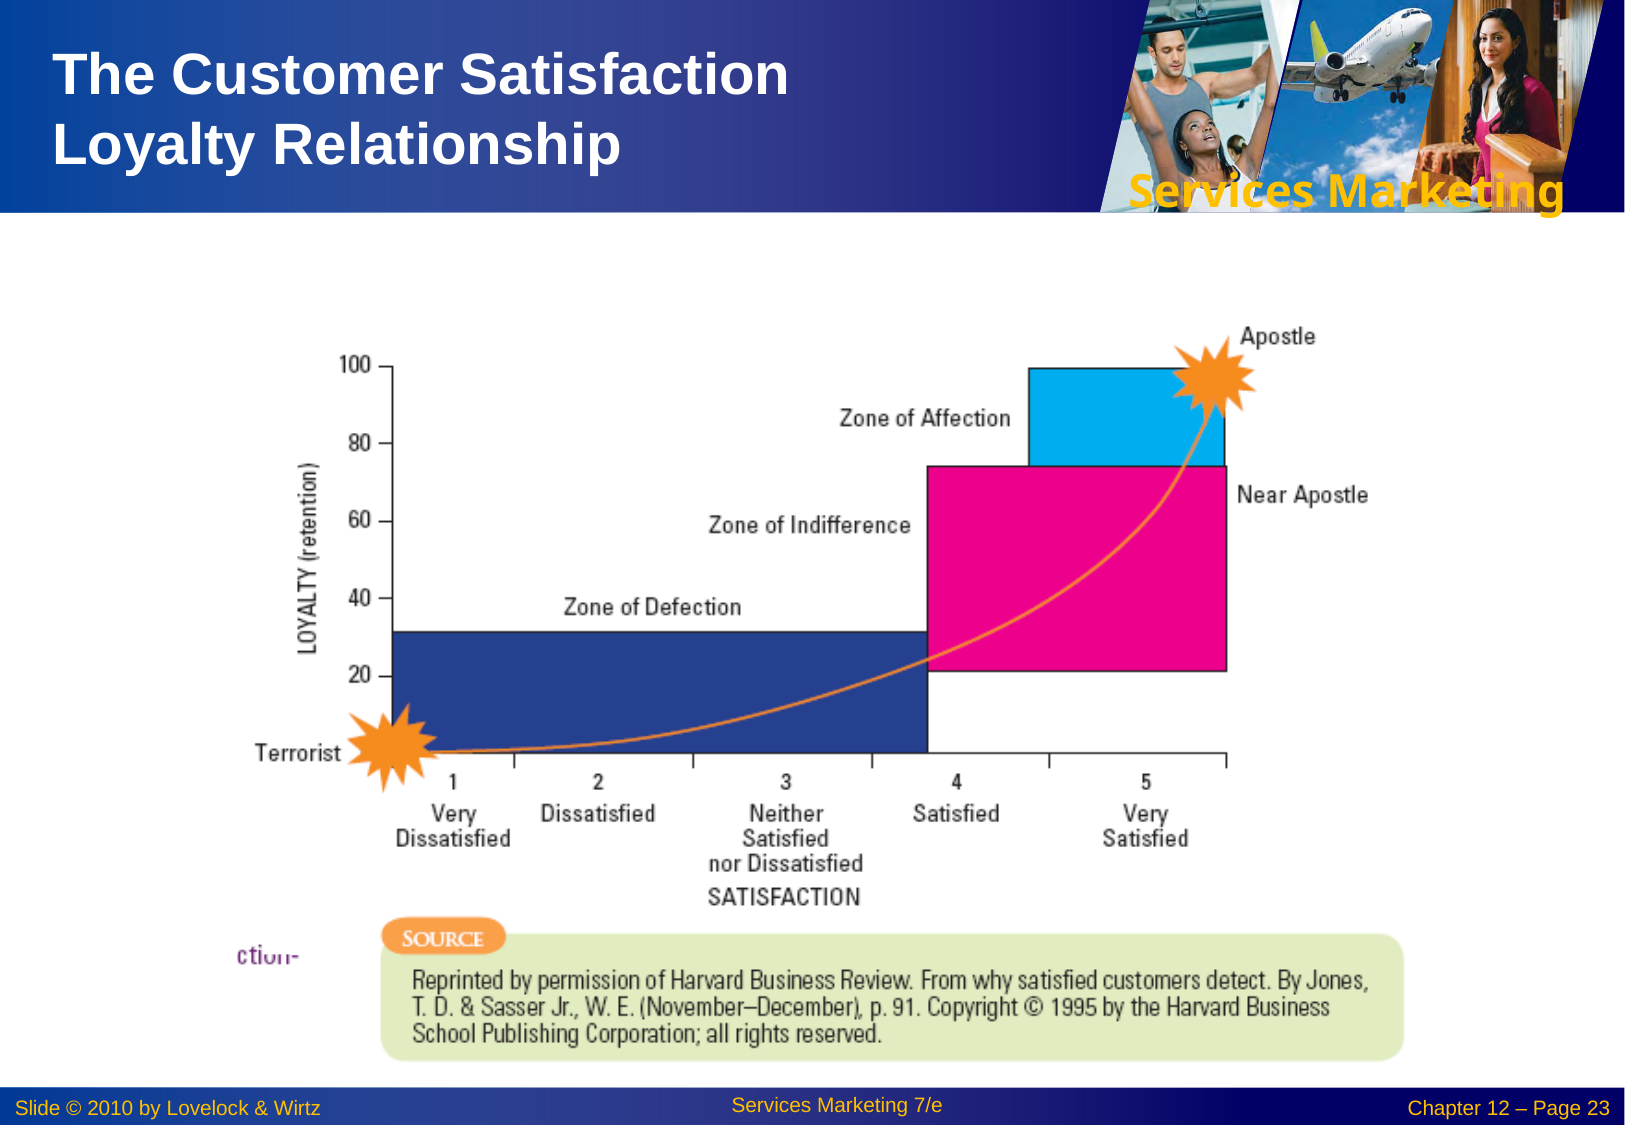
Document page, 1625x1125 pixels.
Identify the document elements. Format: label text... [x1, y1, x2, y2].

picture [1162, 186, 1172, 192]
picture [1100, 0, 1604, 213]
title The Customer Satisfaction Loyalty Relationship [36, 37, 1088, 176]
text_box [236, 318, 1427, 1076]
picture [1546, 187, 1556, 202]
